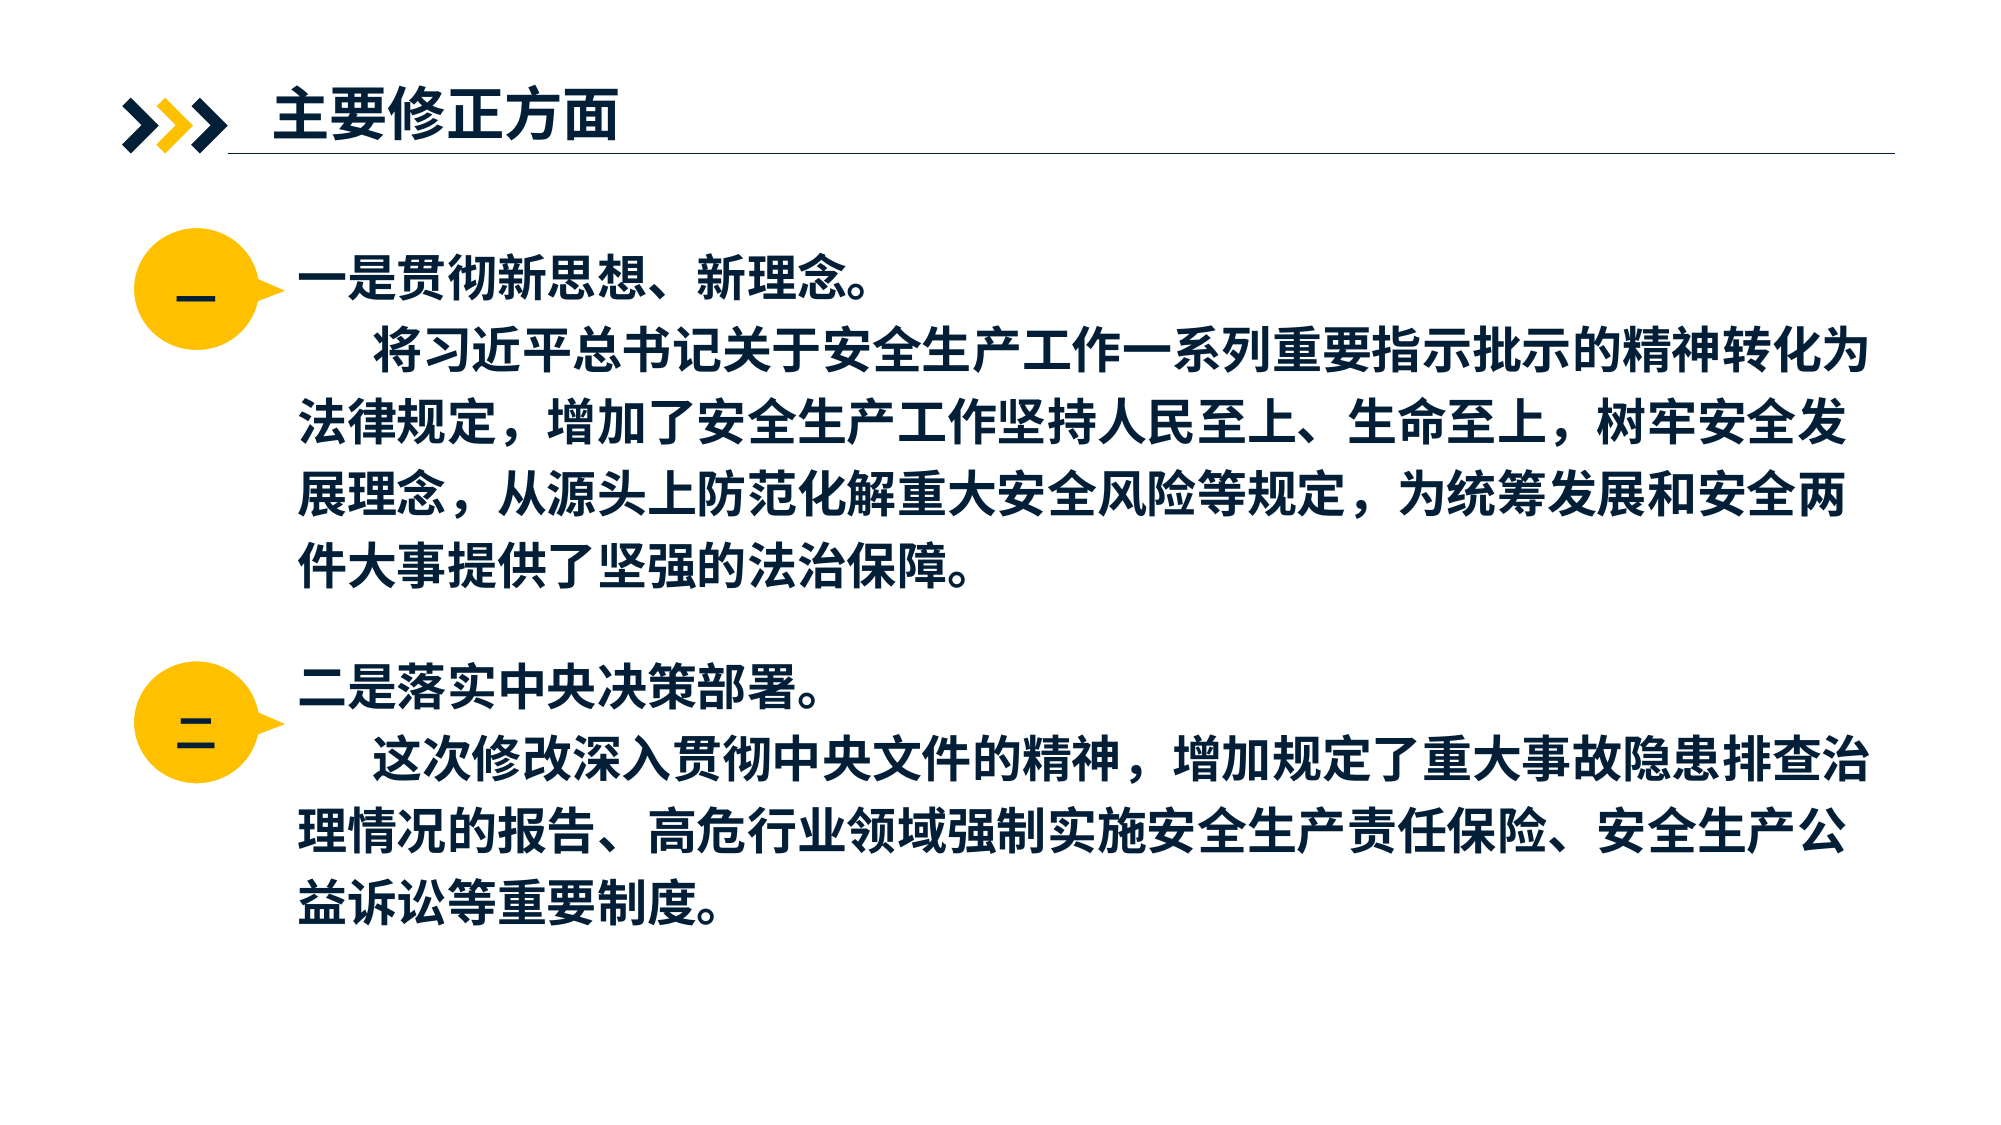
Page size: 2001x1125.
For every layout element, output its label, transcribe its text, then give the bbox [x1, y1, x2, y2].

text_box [132, 660, 261, 785]
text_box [132, 226, 261, 351]
text_box 二是落实中央决策部署。 这次修改深入贯彻中央文件的精神，增加规定了重大事故隐患排查治理情况的报告、高危行业领域强制实施安全生产责任保险、安全生产公益诉讼等重要制度。 [282, 636, 1895, 939]
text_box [121, 97, 1895, 154]
text_box 主要修正方面 [260, 71, 788, 97]
text_box 一是贯彻新思想、新理念。 将习近平总书记关于安全生产工作一系列重要指示批示的精神转化为法律规定，增加了安全生产工作坚持人民至上、生命至上，树牢安全发展理念，从源头上防范化解重大安全风险等规定，为统筹发展和安全两件大事提供了坚强的法治保障。 [282, 227, 1895, 602]
